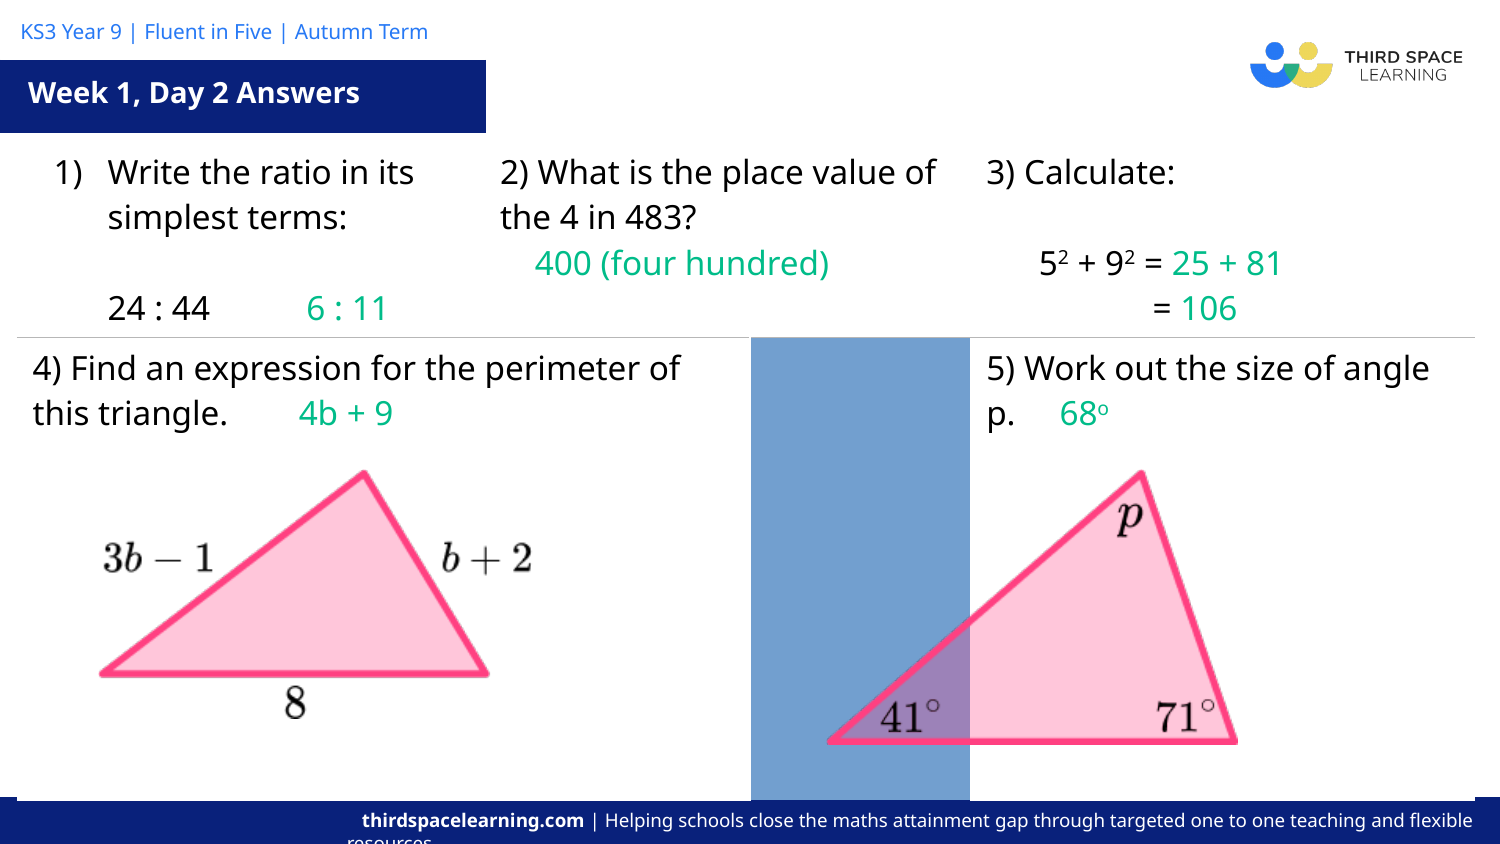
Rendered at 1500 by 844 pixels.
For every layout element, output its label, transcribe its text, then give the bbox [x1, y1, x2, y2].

table_header Write the ratio in its simplest terms: 24 : 44 6 : 11 [19, 142, 484, 337]
table_header 2) What is the place value of the 4 in 483? 400 (four hundred) [486, 142, 970, 337]
table_header 3) Calculate: 52 + 92 = 25 + 81 = 106 [972, 142, 1474, 337]
picture [826, 469, 1238, 746]
picture [98, 469, 534, 719]
picture [1250, 33, 1465, 99]
table_cell 4) Find an expression for the perimeter of this triangle. 4b + 9 [19, 338, 749, 799]
text_box Week 1, Day 2 Answers [13, 59, 383, 125]
table_cell 5) Work out the size of angle p. 68o [972, 338, 1474, 799]
